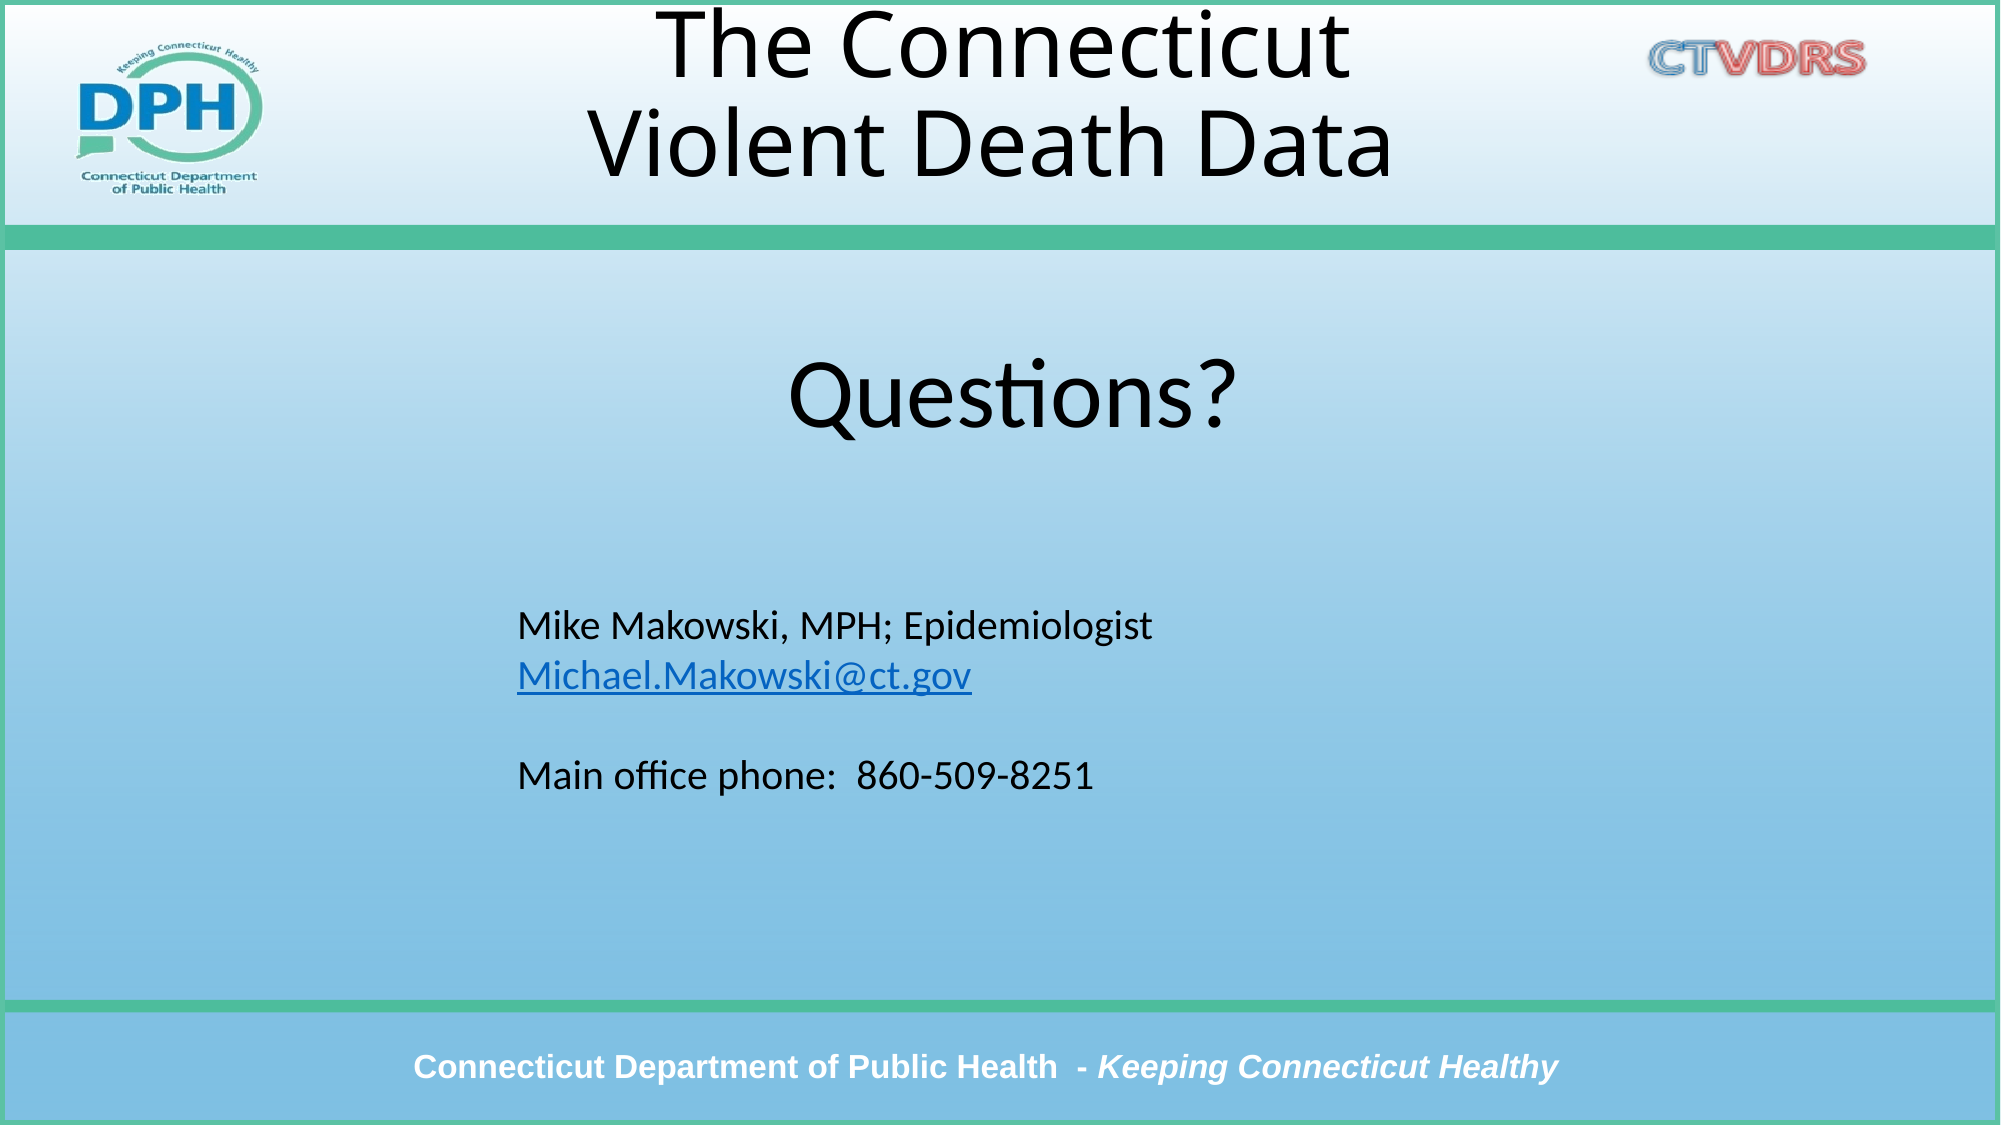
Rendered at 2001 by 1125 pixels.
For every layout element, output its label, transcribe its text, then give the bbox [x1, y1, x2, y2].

picture [66, 37, 270, 199]
picture [1631, 20, 1910, 101]
text_box Questions? Mike Makowski, MPH; Epidemiologist Michael.Makowski@ct.gov Main office phone: 860-509-8251 [502, 320, 1527, 856]
title The Connecticut Violent Death Data [481, 71, 1527, 204]
